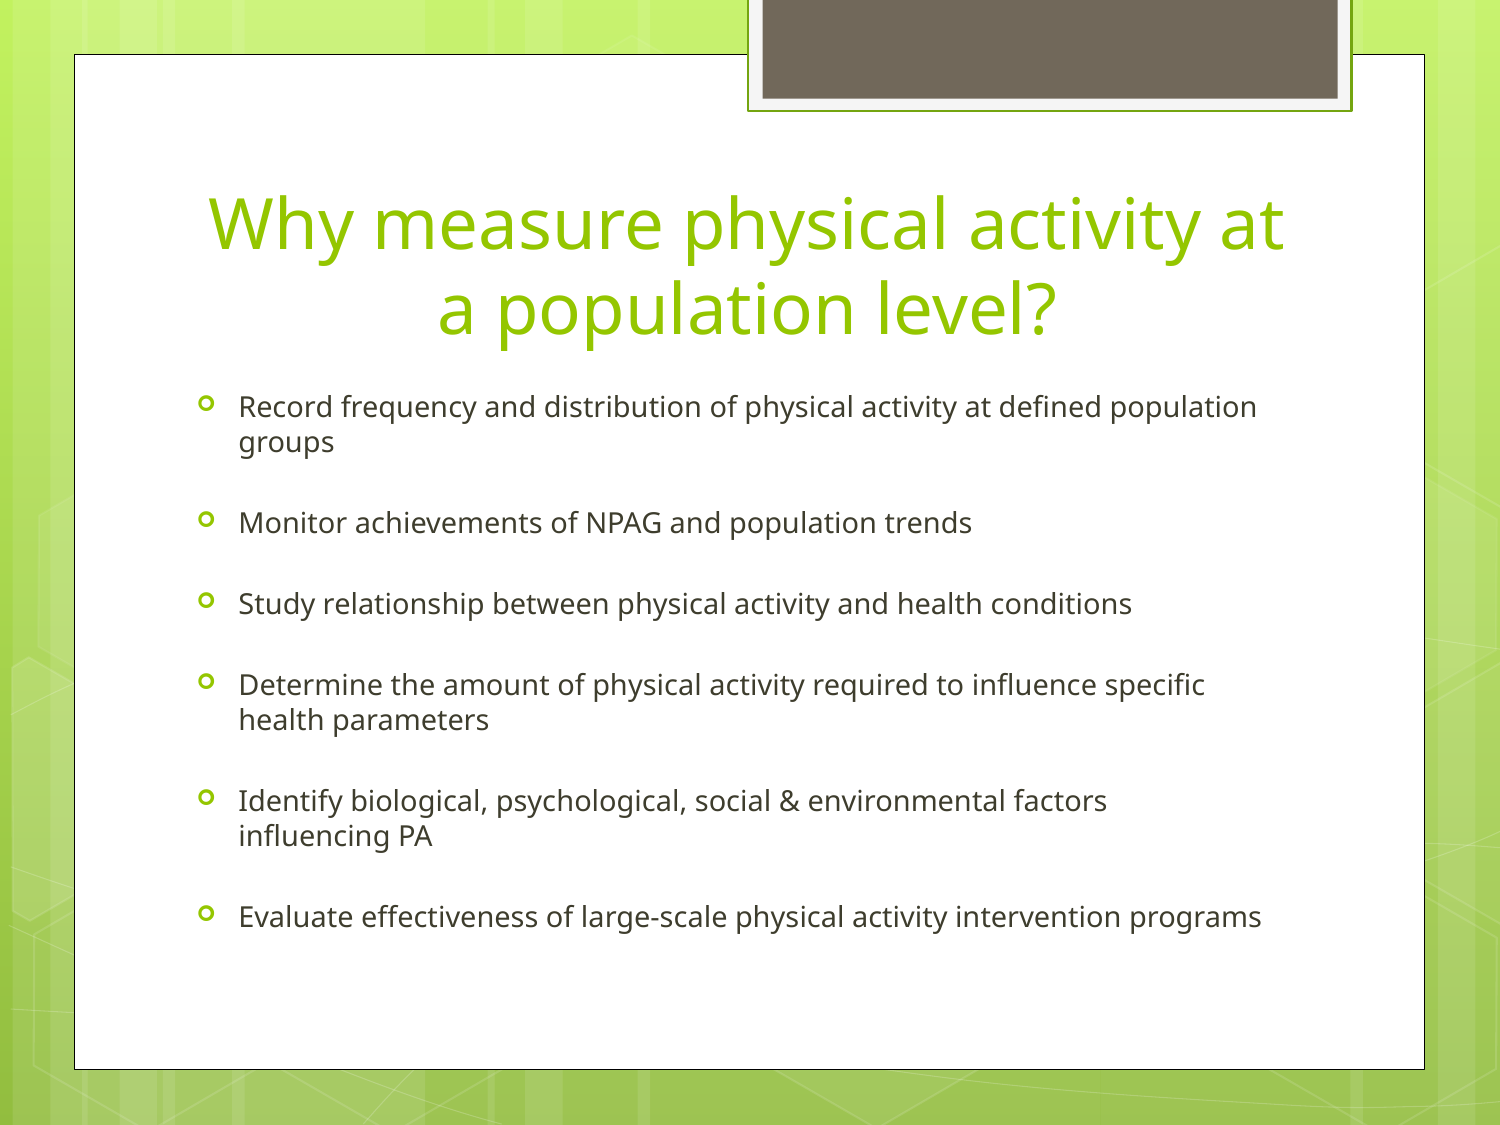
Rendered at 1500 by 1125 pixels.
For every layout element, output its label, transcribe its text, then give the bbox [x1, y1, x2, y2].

title Why measure physical activity at a population level? [171, 168, 1324, 357]
list Record frequency and distribution of physical activity at defined population groups Monitor achievements of NPAG and population trends Study relationship between physical activity and health conditions Determine the amount of physical activity required to influence specific health parameters Identify biological, psychological, social & environmental factors influencing PA Evaluate effectiveness of large-scale physical activity intervention programs [171, 381, 1283, 957]
